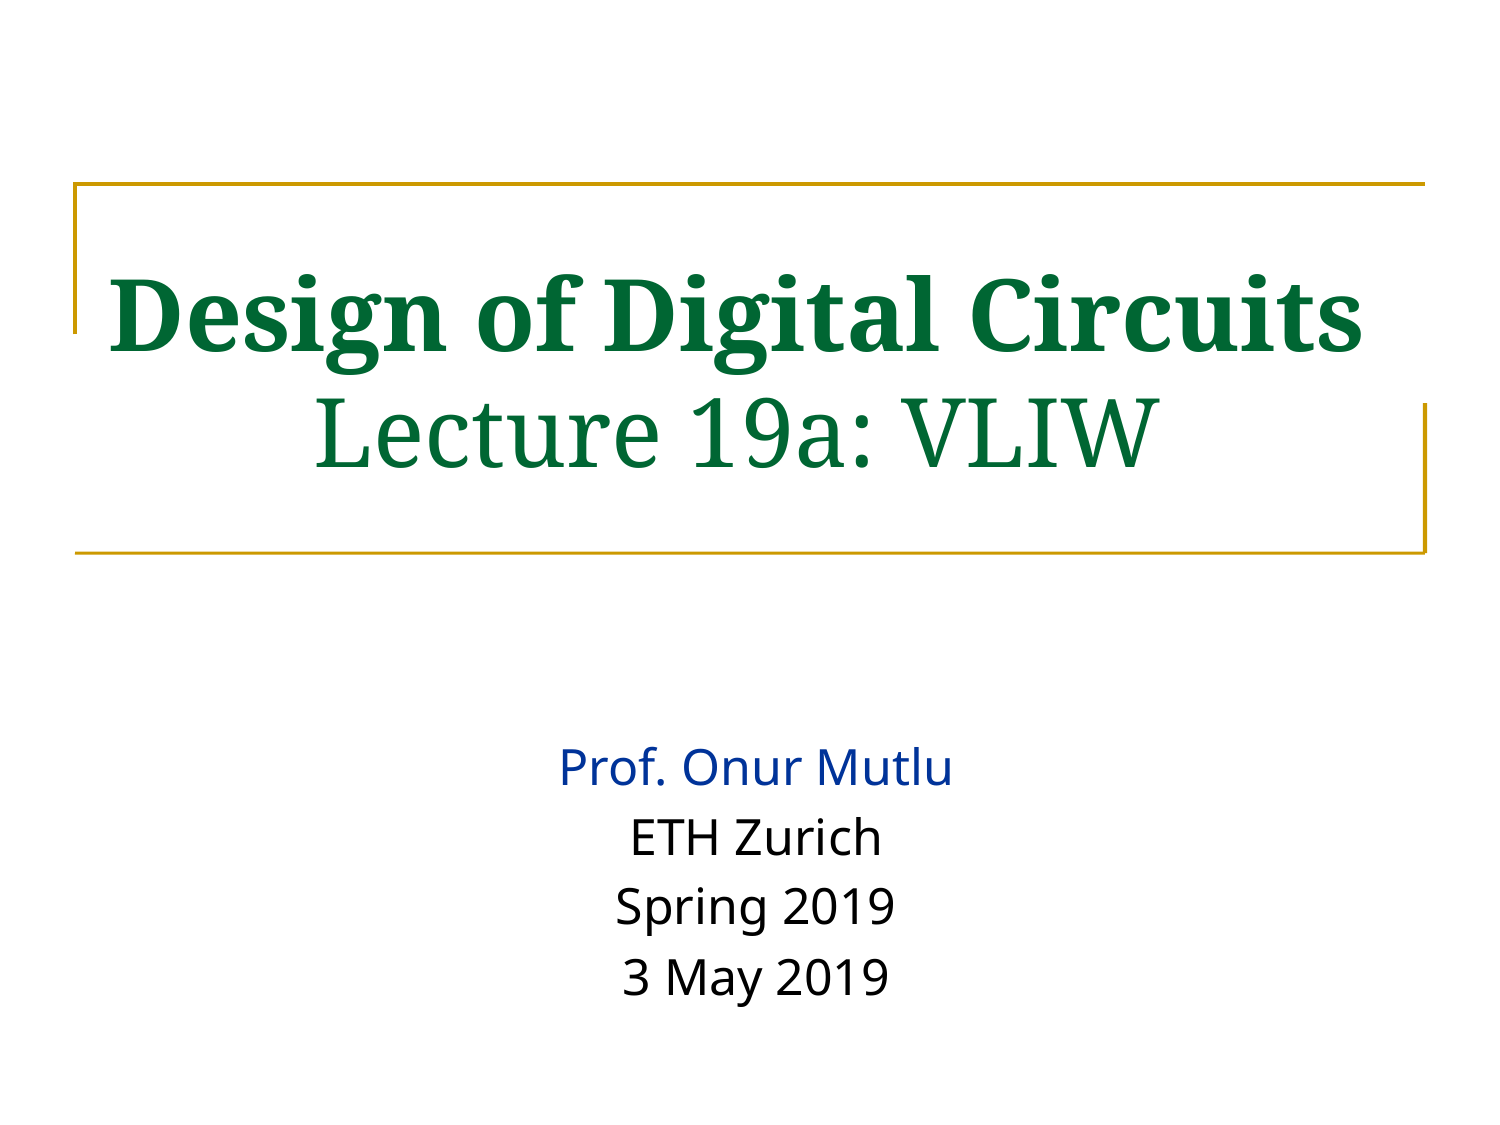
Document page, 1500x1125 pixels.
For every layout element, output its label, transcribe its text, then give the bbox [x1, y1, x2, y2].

title Design of Digital Circuits Lecture 19a: VLIW [37, 187, 1438, 550]
subtitle Prof. Onur Mutlu ETH Zurich Spring 2019 3 May 2019 [112, 587, 1400, 1064]
